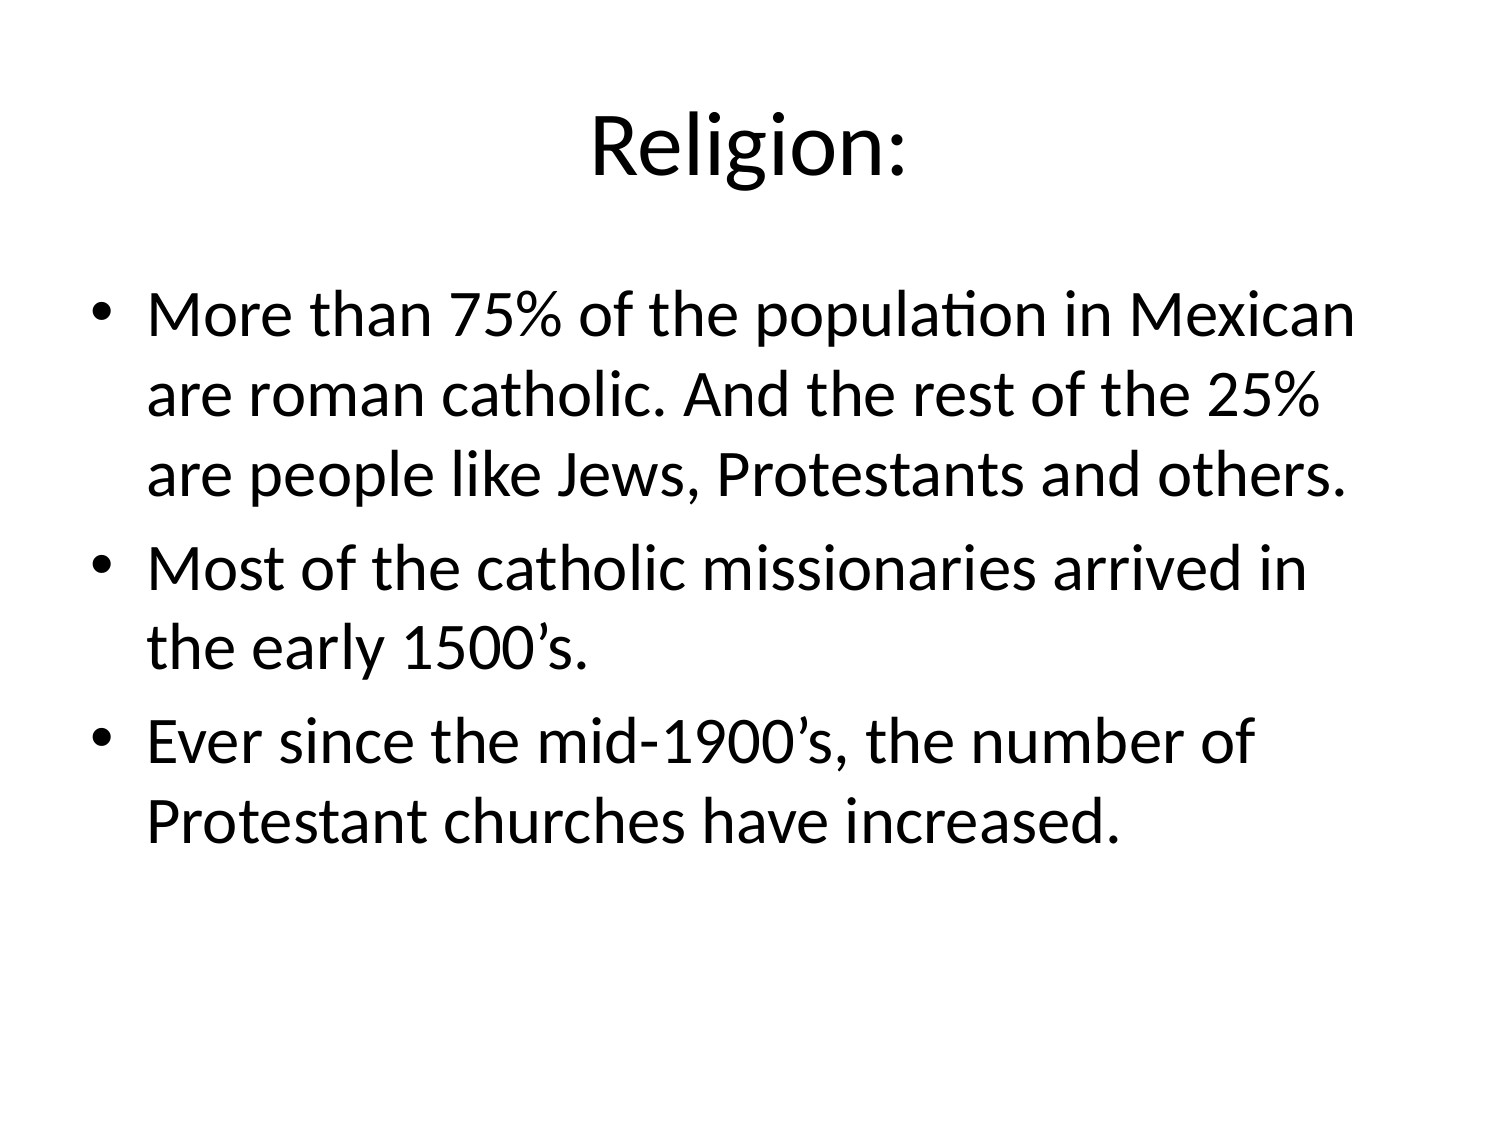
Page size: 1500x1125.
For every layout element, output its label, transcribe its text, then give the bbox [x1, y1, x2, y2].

title Religion: [74, 44, 1426, 233]
list More than 75% of the population in Mexican are roman catholic. And the rest of the 25% are people like Jews, Protestants and others. Most of the catholic missionaries arrived in the early 1500’s. Ever since the mid-1900’s, the number of Protestant churches have increased. [74, 262, 1426, 1006]
